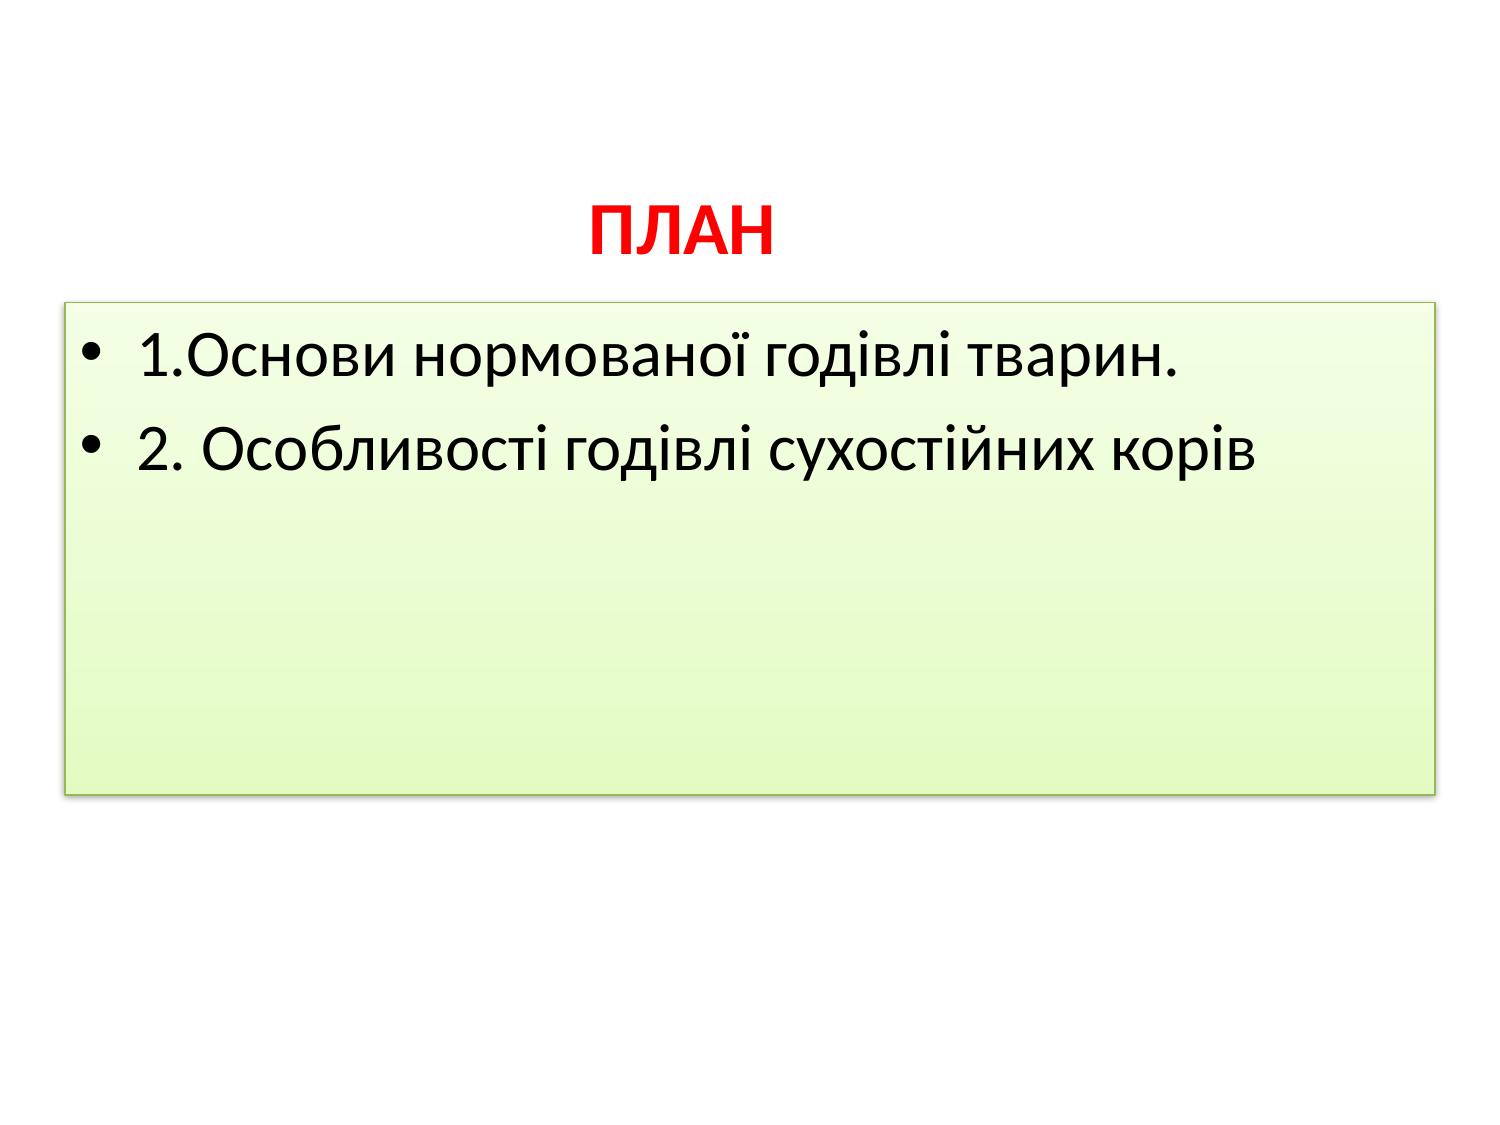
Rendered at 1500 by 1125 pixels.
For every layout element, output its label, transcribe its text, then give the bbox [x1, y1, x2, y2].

text_box 1.Основи нормованої годівлі тварин. 2. Особливості годівлі сухостійних корів [64, 302, 1436, 796]
text_box ПЛАН [574, 172, 791, 278]
